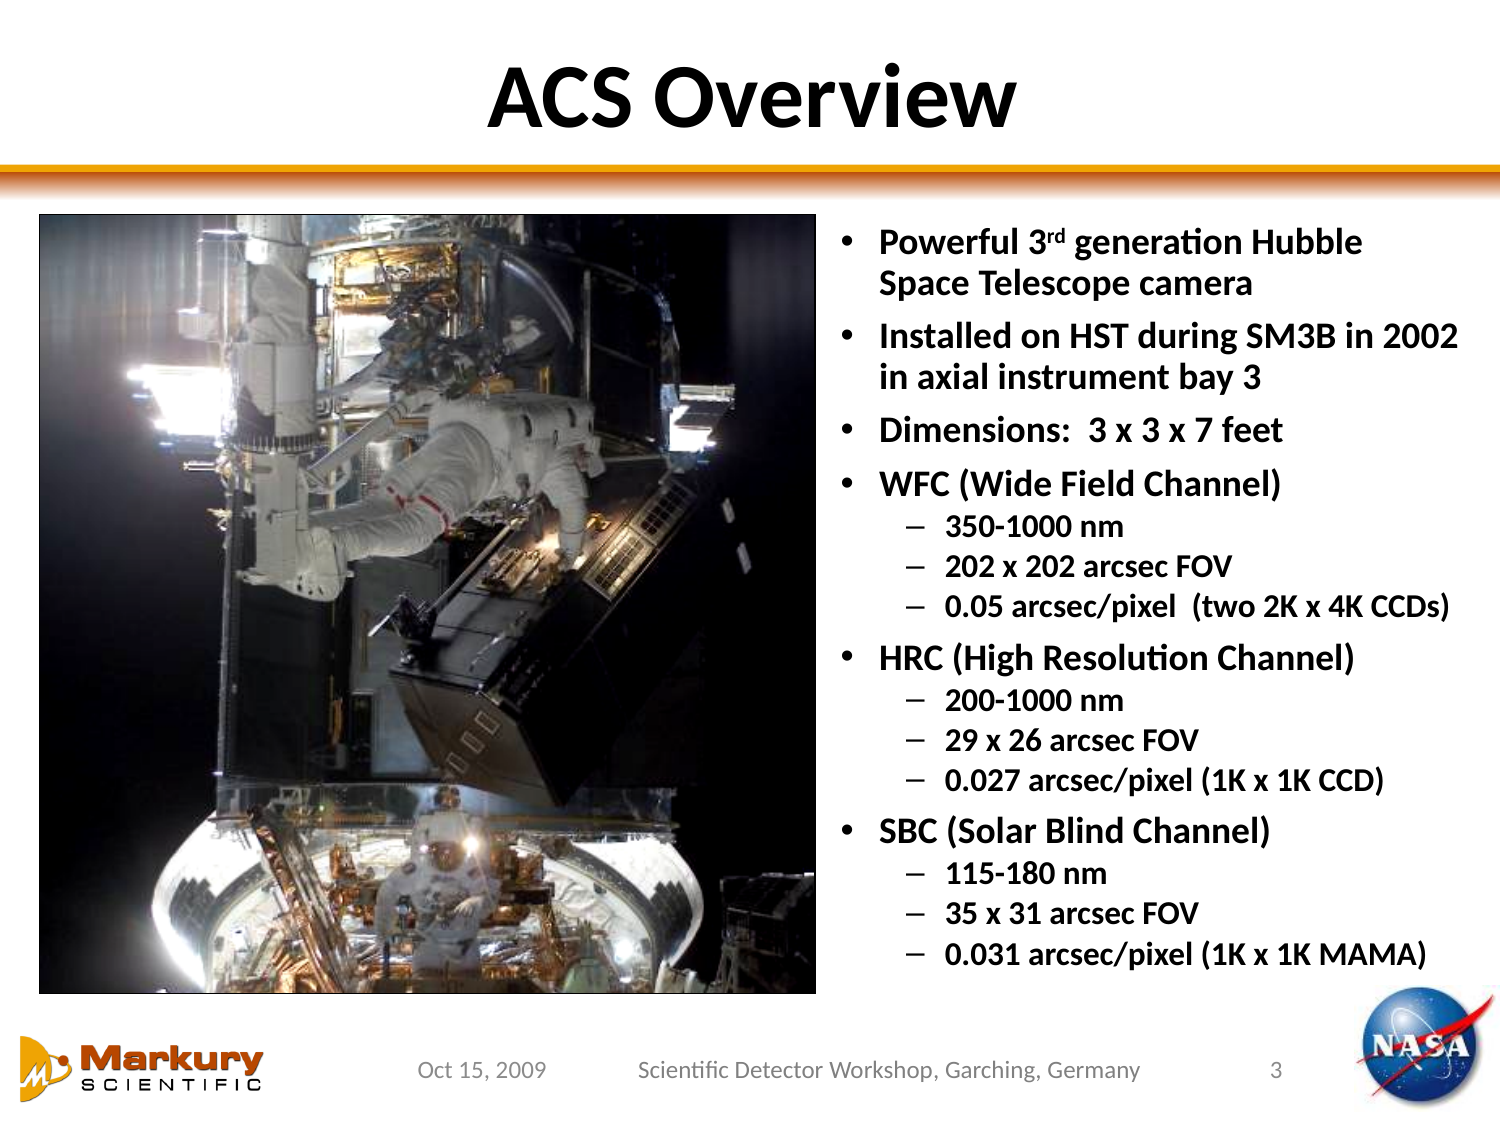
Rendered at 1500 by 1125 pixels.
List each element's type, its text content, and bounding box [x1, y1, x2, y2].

picture [39, 214, 815, 994]
list Powerful 3rd generation Hubble Space Telescope camera Installed on HST during SM3B in 2002 in axial instrument bay 3 Dimensions: 3 x 3 x 7 feet WFC (Wide Field Channel) 350-1000 nm 202 x 202 arcsec FOV 0.05 arcsec/pixel (two 2K x 4K CCDs) HRC (High Resolution Channel) 200-1000 nm 29 x 26 arcsec FOV 0.027 arcsec/pixel (1K x 1K CCD) SBC (Solar Blind Channel) 115-180 nm 35 x 31 arcsec FOV 0.031 arcsec/pixel (1K x 1K MAMA) [825, 215, 1475, 1016]
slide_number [402, 1038, 591, 1099]
picture [1354, 985, 1500, 1112]
picture [17, 1033, 267, 1105]
slide_number 3 [1233, 1038, 1319, 1099]
title ACS Overview [77, 26, 1428, 155]
footer Scientific Detector Workshop, Garching, Germany [591, 1038, 1188, 1099]
